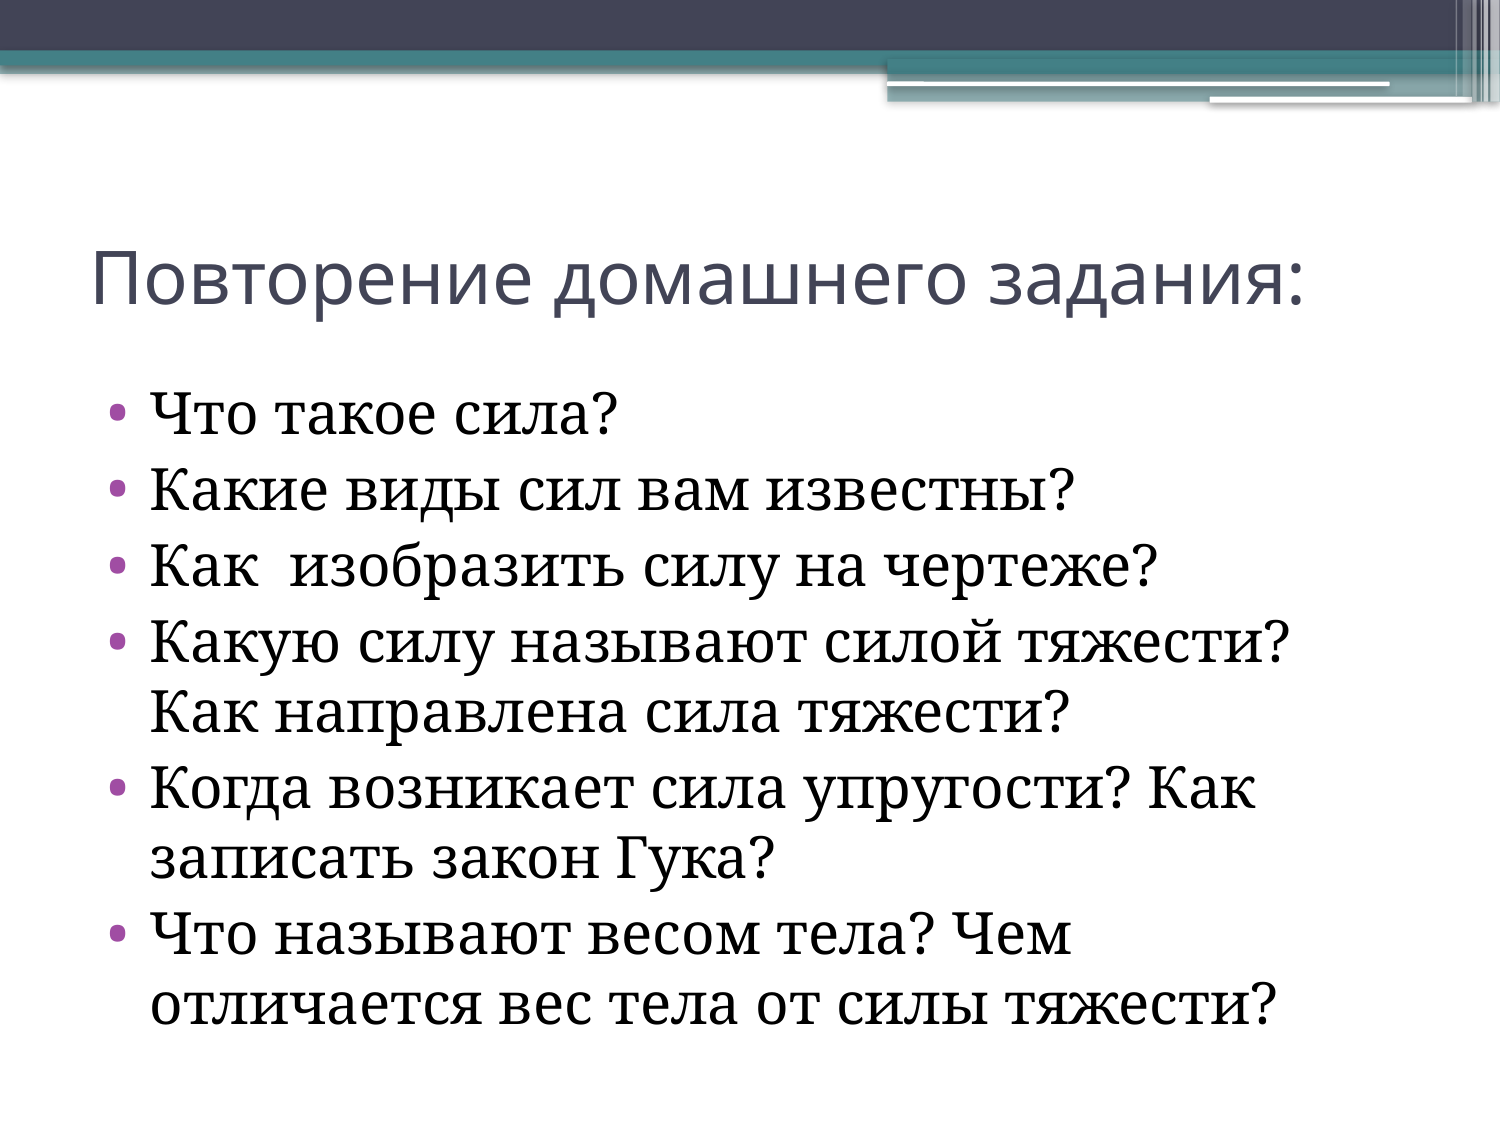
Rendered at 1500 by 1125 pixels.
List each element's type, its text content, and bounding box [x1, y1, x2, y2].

list Что такое сила? Какие виды сил вам известны? Как изобразить силу на чертеже? Какую силу называют силой тяжести? Как направлена сила тяжести? Когда возникает сила упругости? Как записать закон Гука? Что называют весом тела? Чем отличается вес тела от силы тяжести? [75, 368, 1425, 1079]
title Повторение домашнего задания: [75, 187, 1425, 363]
